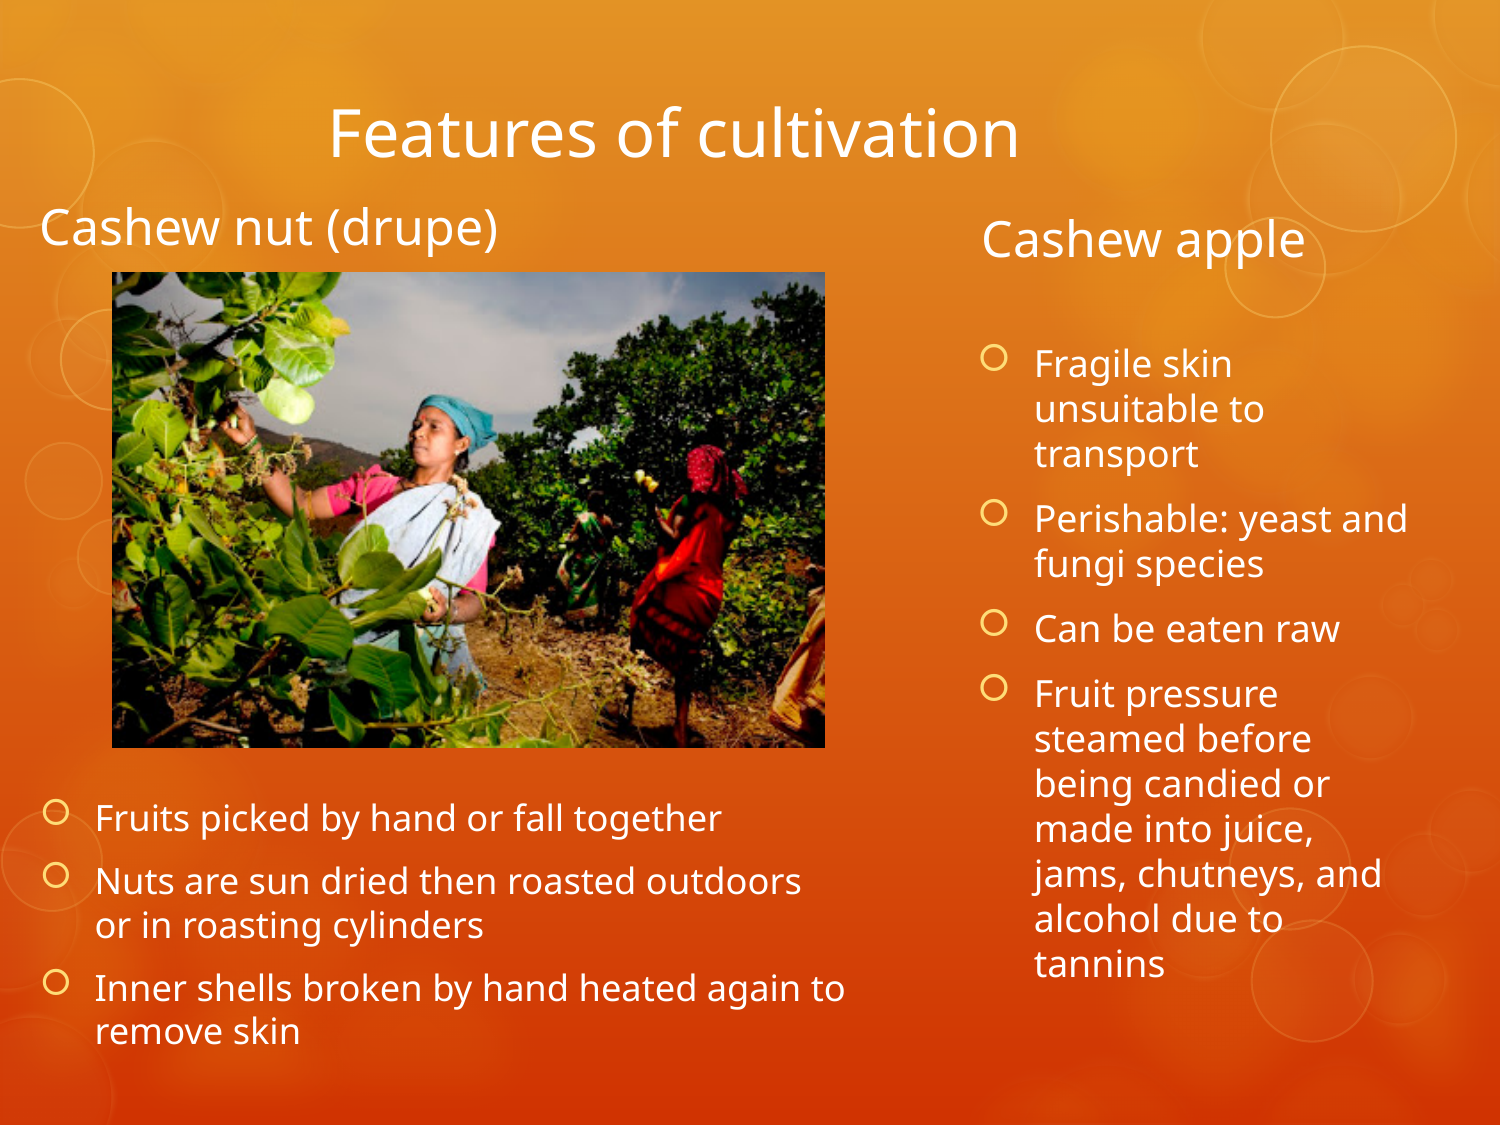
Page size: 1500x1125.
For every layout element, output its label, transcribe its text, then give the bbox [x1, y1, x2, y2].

list Fragile skin unsuitable to transport Perishable: yeast and fungi species Can be eaten raw Fruit pressure steamed before being candied or made into juice, jams, chutneys, and alcohol due to tannins [962, 299, 1425, 1025]
picture [111, 271, 826, 749]
title Features of cultivation [312, 62, 1150, 200]
list Fruits picked by hand or fall together Nuts are sun dried then roasted outdoors or in roasting cylinders Inner shells broken by hand heated again to remove skin [24, 725, 863, 1063]
list Cashew nut (drupe) [24, 174, 575, 263]
list Cashew apple [849, 187, 1450, 275]
